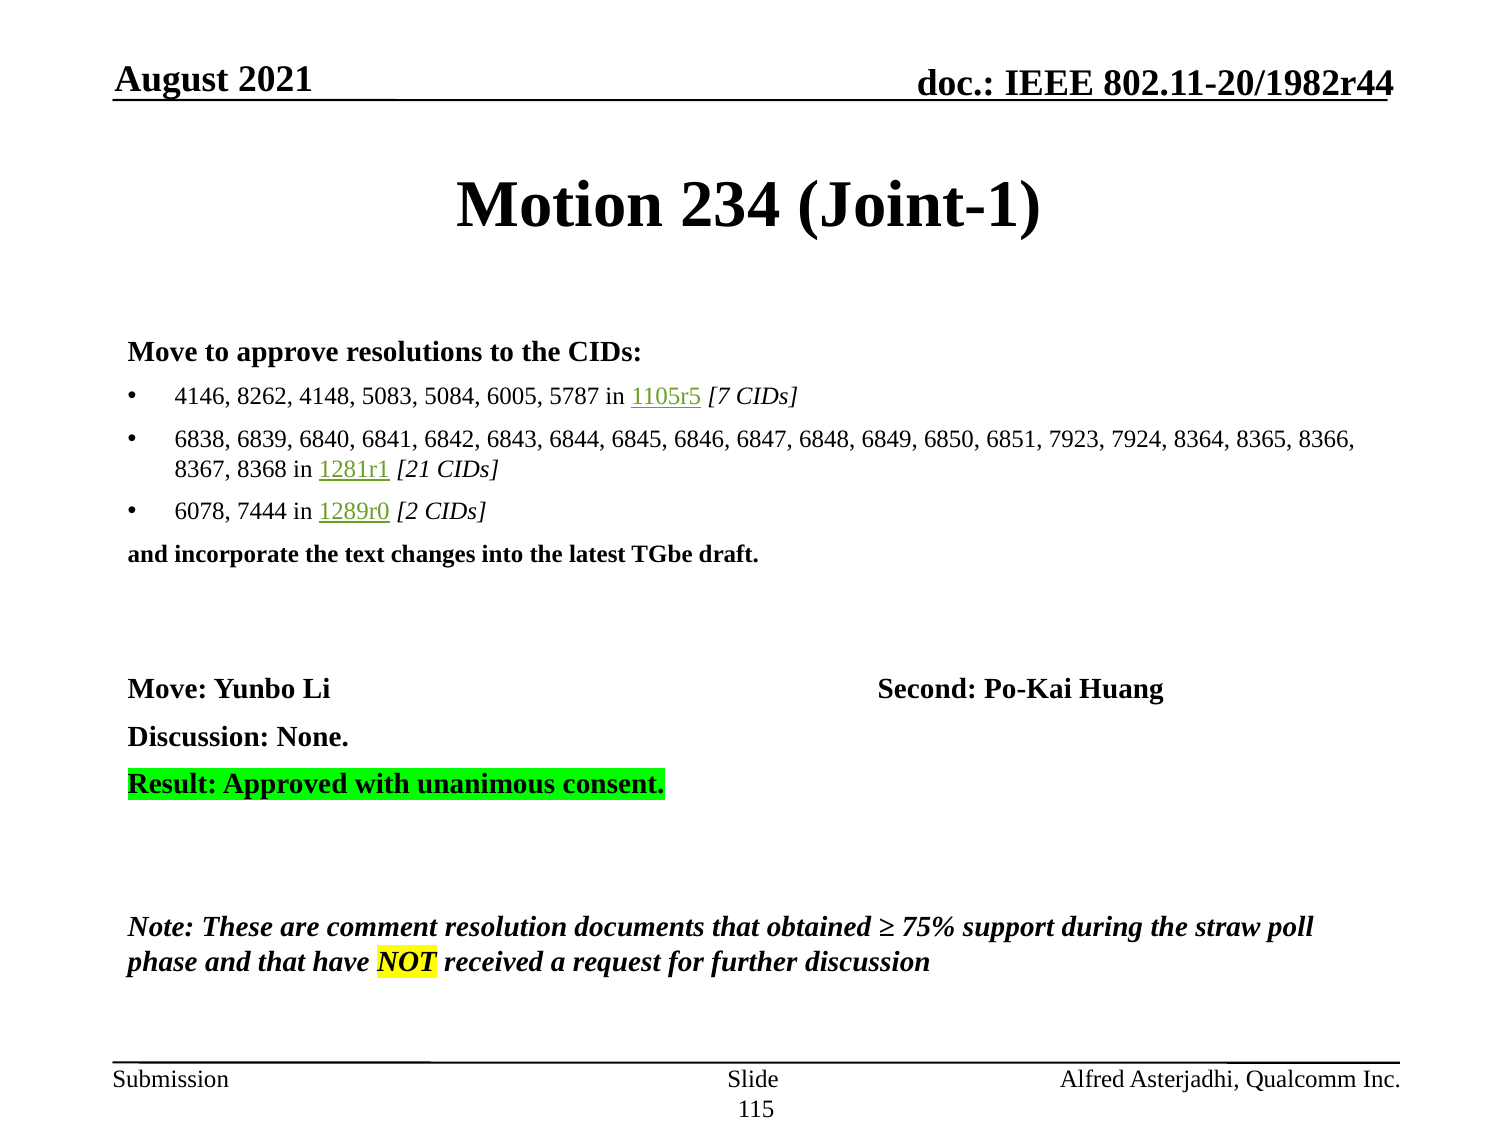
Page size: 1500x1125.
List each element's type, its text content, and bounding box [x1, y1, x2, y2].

list Move to approve resolutions to the CIDs: 4146, 8262, 4148, 5083, 5084, 6005, 5787 in 1105r5 [7 CIDs] 6838, 6839, 6840, 6841, 6842, 6843, 6844, 6845, 6846, 6847, 6848, 6849, 6850, 6851, 7923, 7924, 8364, 8365, 8366, 8367, 8368 in 1281r1 [21 CIDs] 6078, 7444 in 1289r0 [2 CIDs] and incorporate the text changes into the latest TGbe draft. Move: Yunbo Li Second: Po-Kai Huang Discussion: None. Result: Approved with unanimous consent. Note: These are comment resolution documents that obtained ≥ 75% support during the straw poll phase and that have NOT received a request for further discussion [112, 324, 1388, 1063]
title Motion 234 (Joint-1) [112, 112, 1388, 288]
slide_number Slide 115 [712, 1061, 800, 1123]
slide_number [114, 54, 423, 100]
footer Alfred Asterjadhi, Qualcomm Inc. [878, 1061, 1402, 1093]
